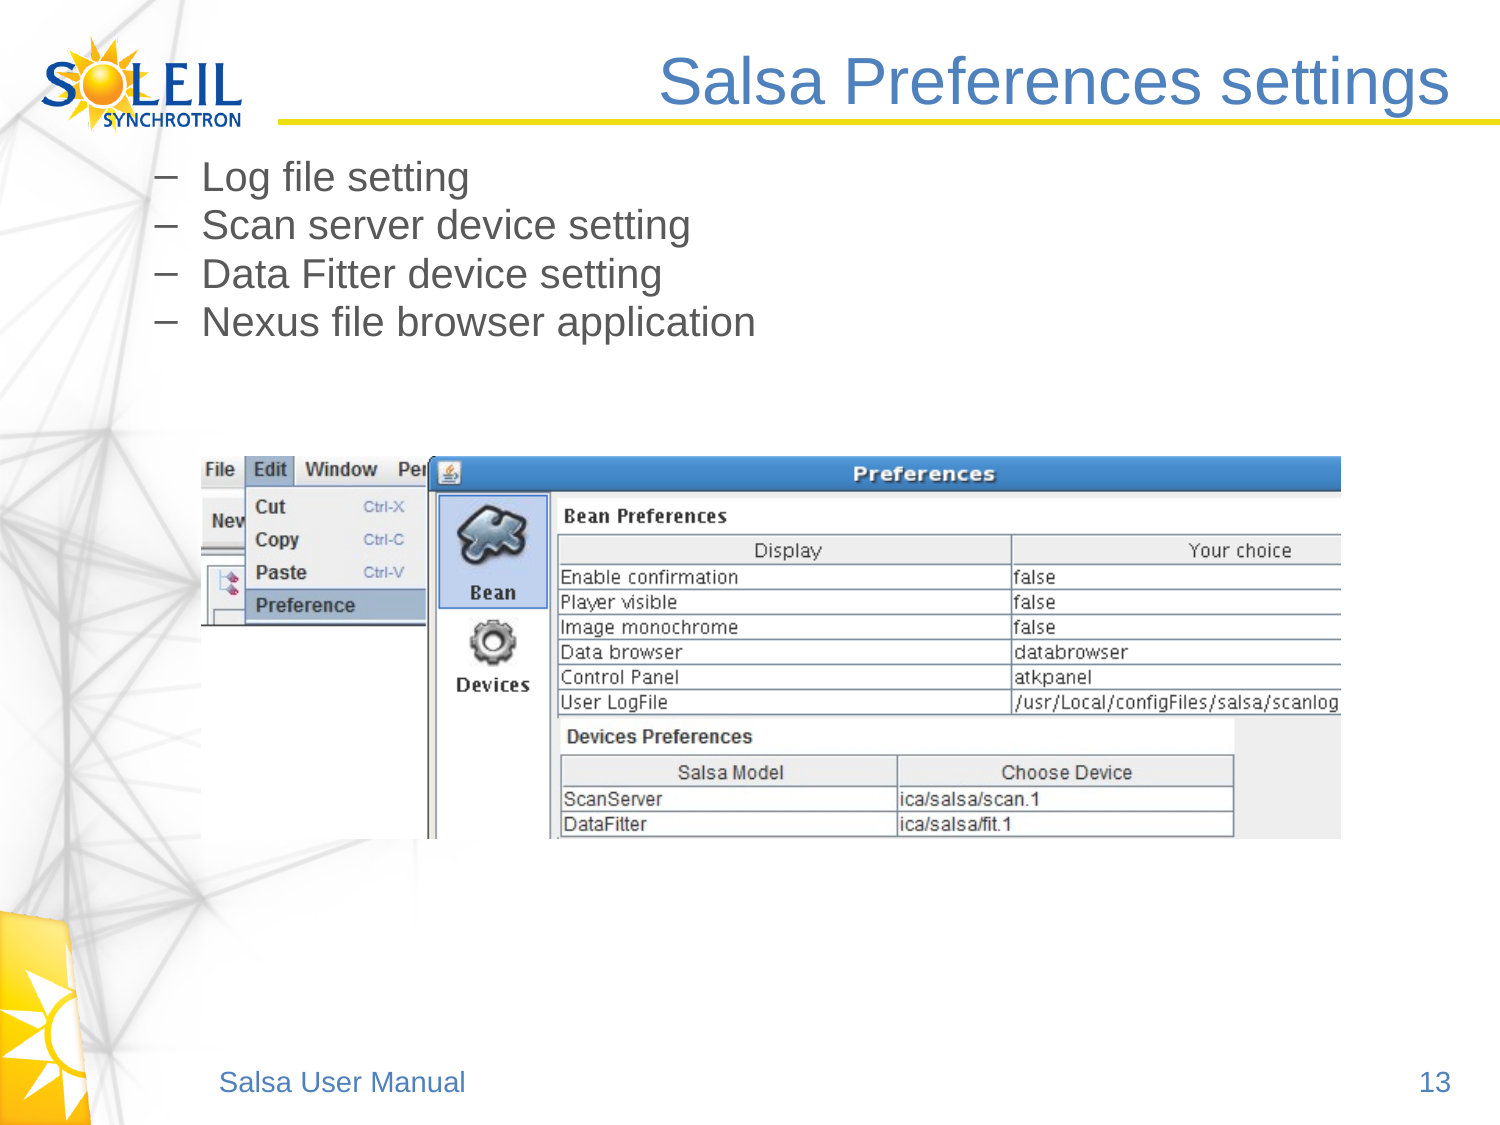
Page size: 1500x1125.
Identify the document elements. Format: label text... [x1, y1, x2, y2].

text_box Salsa User Manual 13 [100, 1046, 1467, 1116]
picture [0, 0, 1500, 1125]
title Salsa Preferences settings [277, 31, 1467, 125]
text_box Log file setting Scan server device setting Data Fitter device setting Nexus file browser application [64, 152, 1463, 479]
